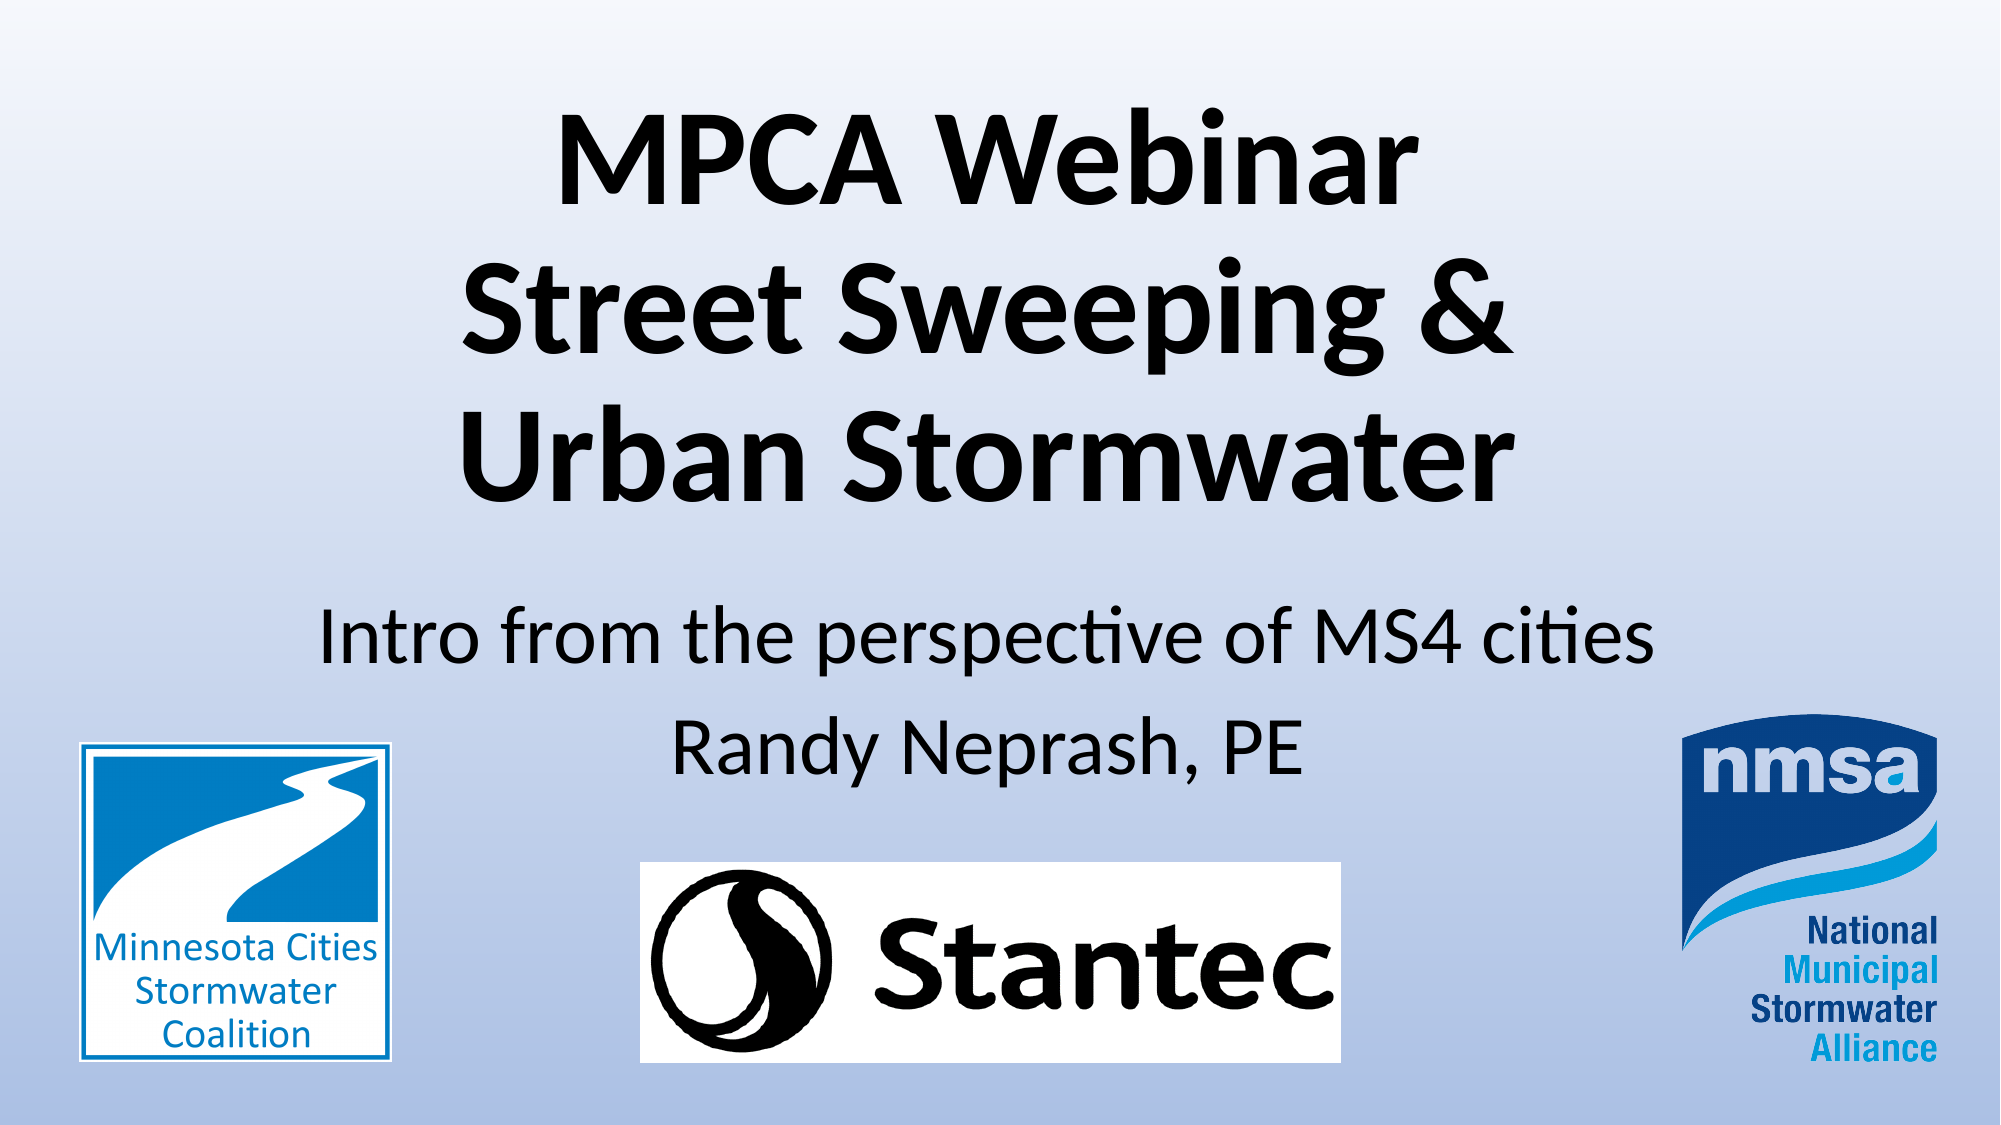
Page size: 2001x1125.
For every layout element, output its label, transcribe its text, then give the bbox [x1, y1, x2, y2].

picture [1889, 1045, 1893, 1062]
picture [1817, 1056, 1825, 1062]
picture [1682, 714, 1937, 1062]
title MPCA Webinar Street Sweeping & Urban Stormwater [225, 62, 1750, 539]
picture [640, 862, 1341, 1063]
picture [79, 742, 392, 1063]
subtitle Intro from the perspective of MS4 cities Randy Neprash, PE [237, 584, 1738, 817]
picture [1927, 1052, 1937, 1057]
